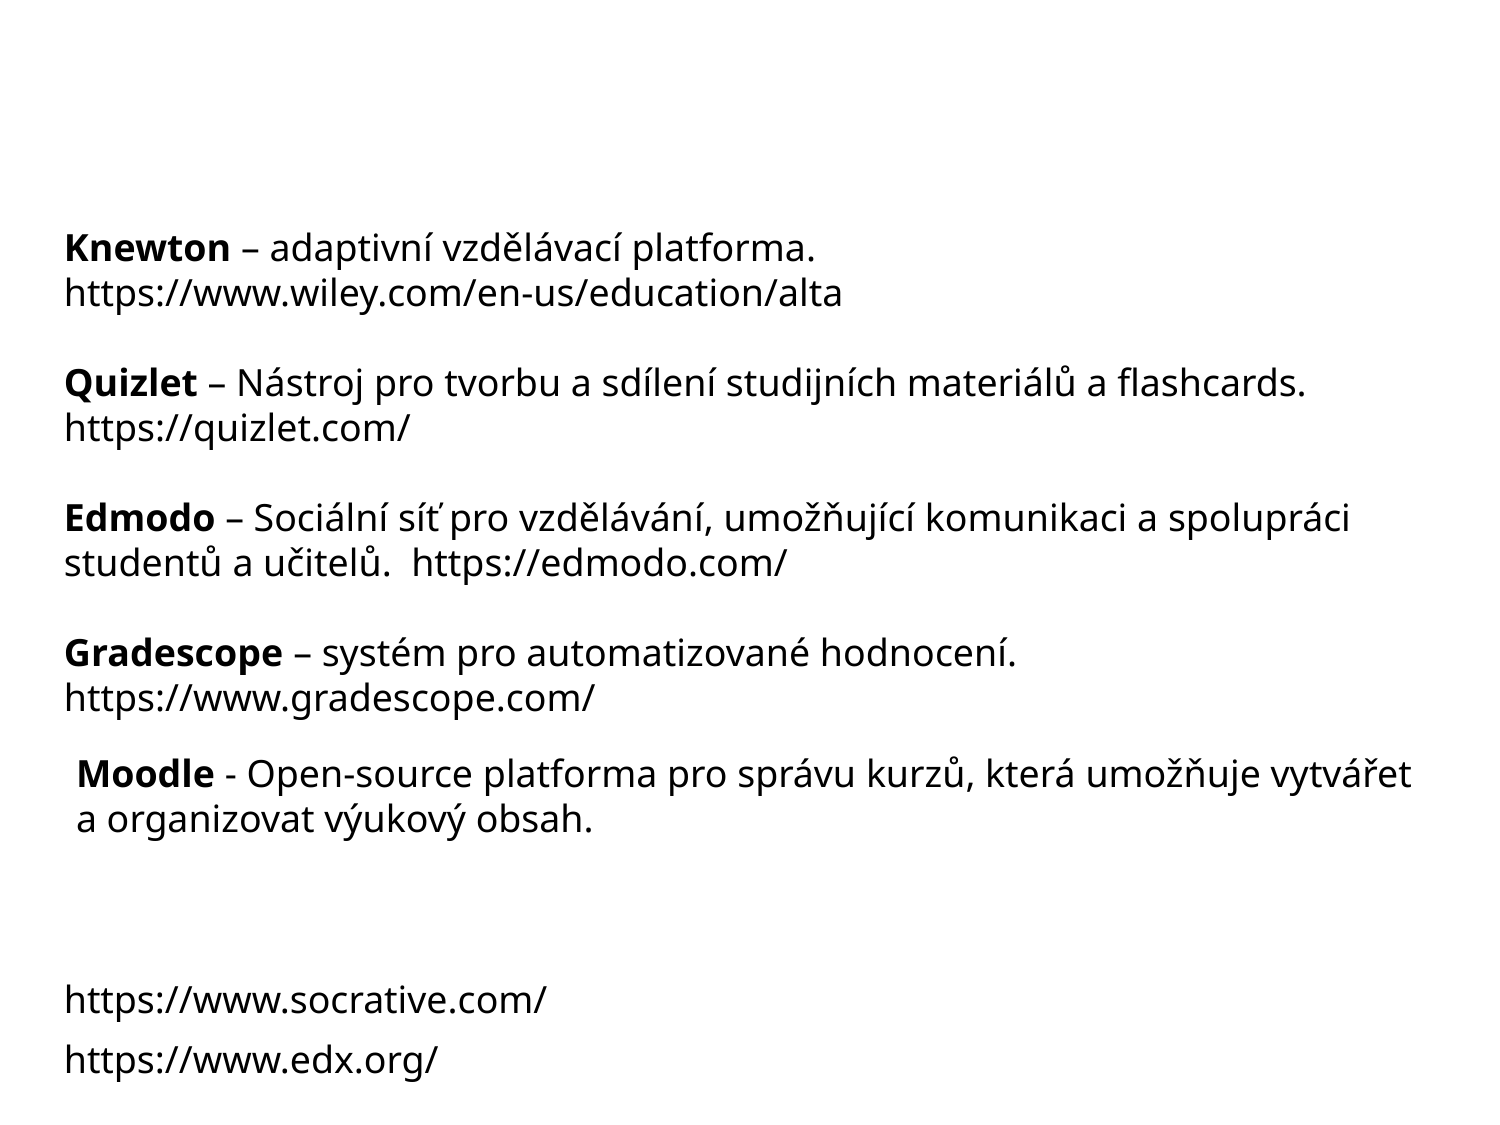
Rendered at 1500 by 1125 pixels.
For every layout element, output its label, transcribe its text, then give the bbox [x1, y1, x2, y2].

text_box Knewton – adaptivní vzdělávací platforma. https://www.wiley.com/en-us/education/alta Quizlet – Nástroj pro tvorbu a sdílení studijních materiálů a flashcards. https://quizlet.com/ Edmodo – Sociální síť pro vzdělávání, umožňující komunikaci a spolupráci studentů a učitelů. https://edmodo.com/ Gradescope – systém pro automatizované hodnocení. https://www.gradescope.com/ [48, 216, 1451, 727]
text_box https://www.edx.org/ [48, 1028, 799, 1089]
text_box https://www.socrative.com/ [48, 968, 799, 1028]
text_box Moodle - Open-source platforma pro správu kurzů, která umožňuje vytvářet a organizovat výukový obsah. [61, 742, 1451, 848]
